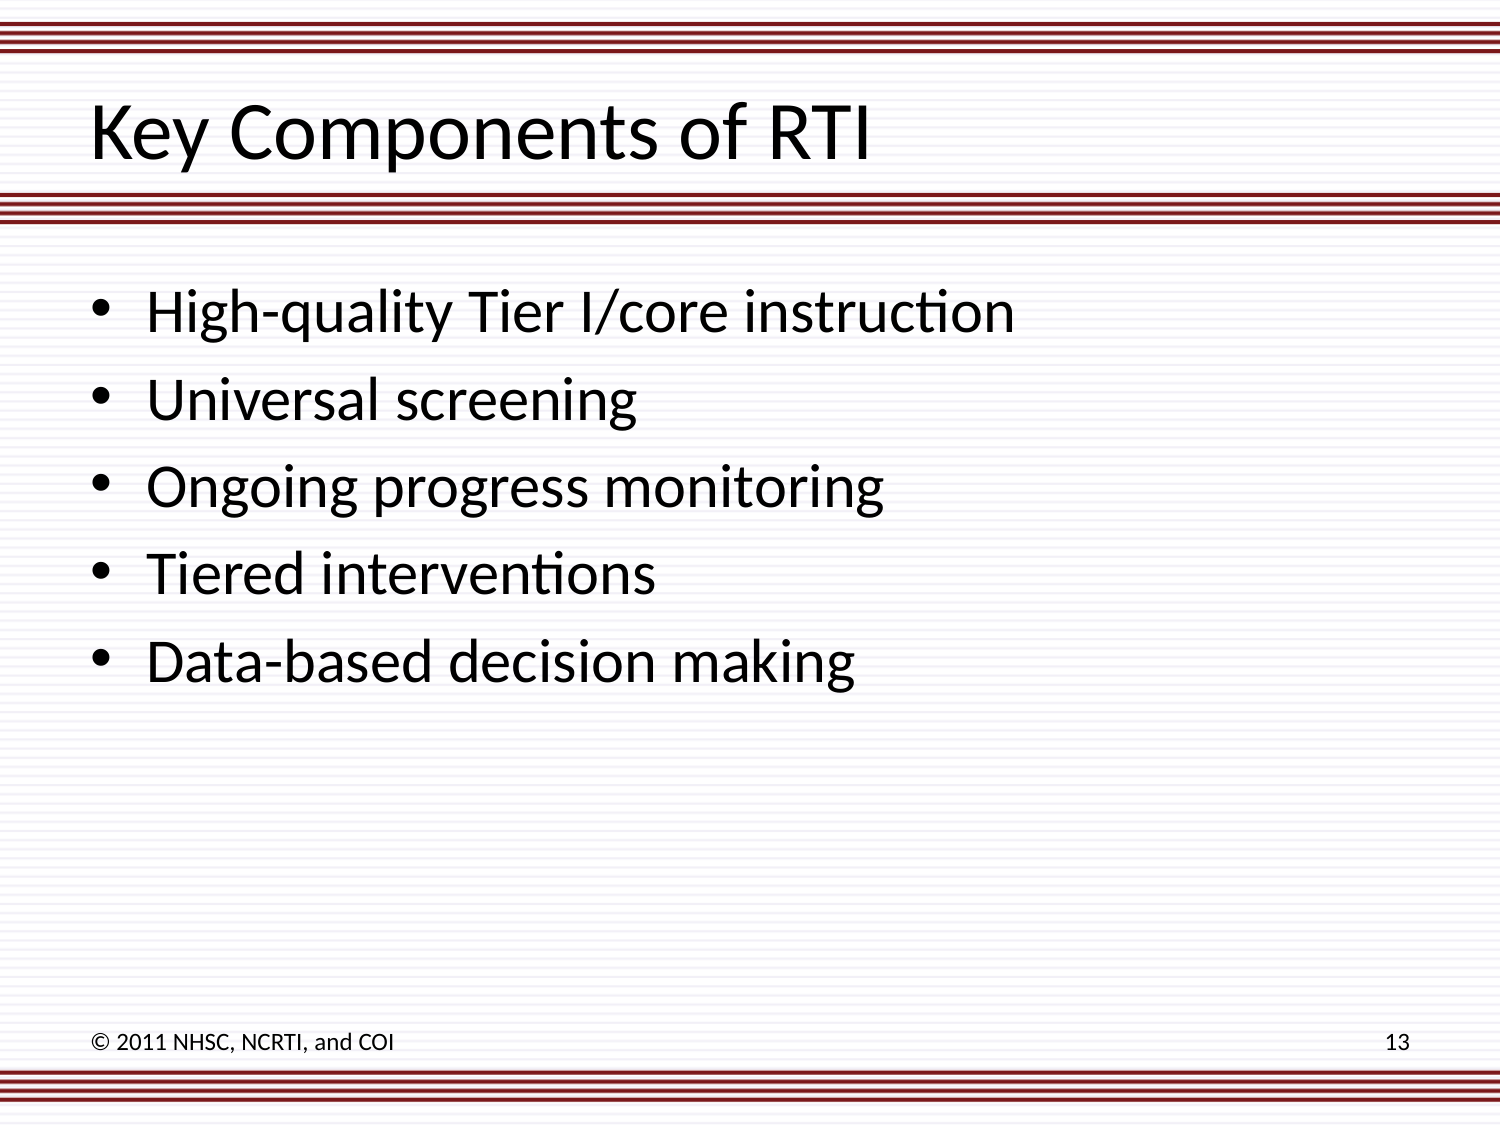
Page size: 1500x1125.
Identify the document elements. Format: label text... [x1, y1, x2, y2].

picture [0, 0, 1500, 1125]
footer © 2011 NHSC, NCRTI, and COI [75, 1010, 550, 1071]
slide_number 13 [1074, 1010, 1425, 1071]
title Key Components of RTI [74, 44, 1426, 209]
list High-quality Tier I/core instruction Universal screening Ongoing progress monitoring Tiered interventions Data-based decision making [74, 262, 1426, 1006]
